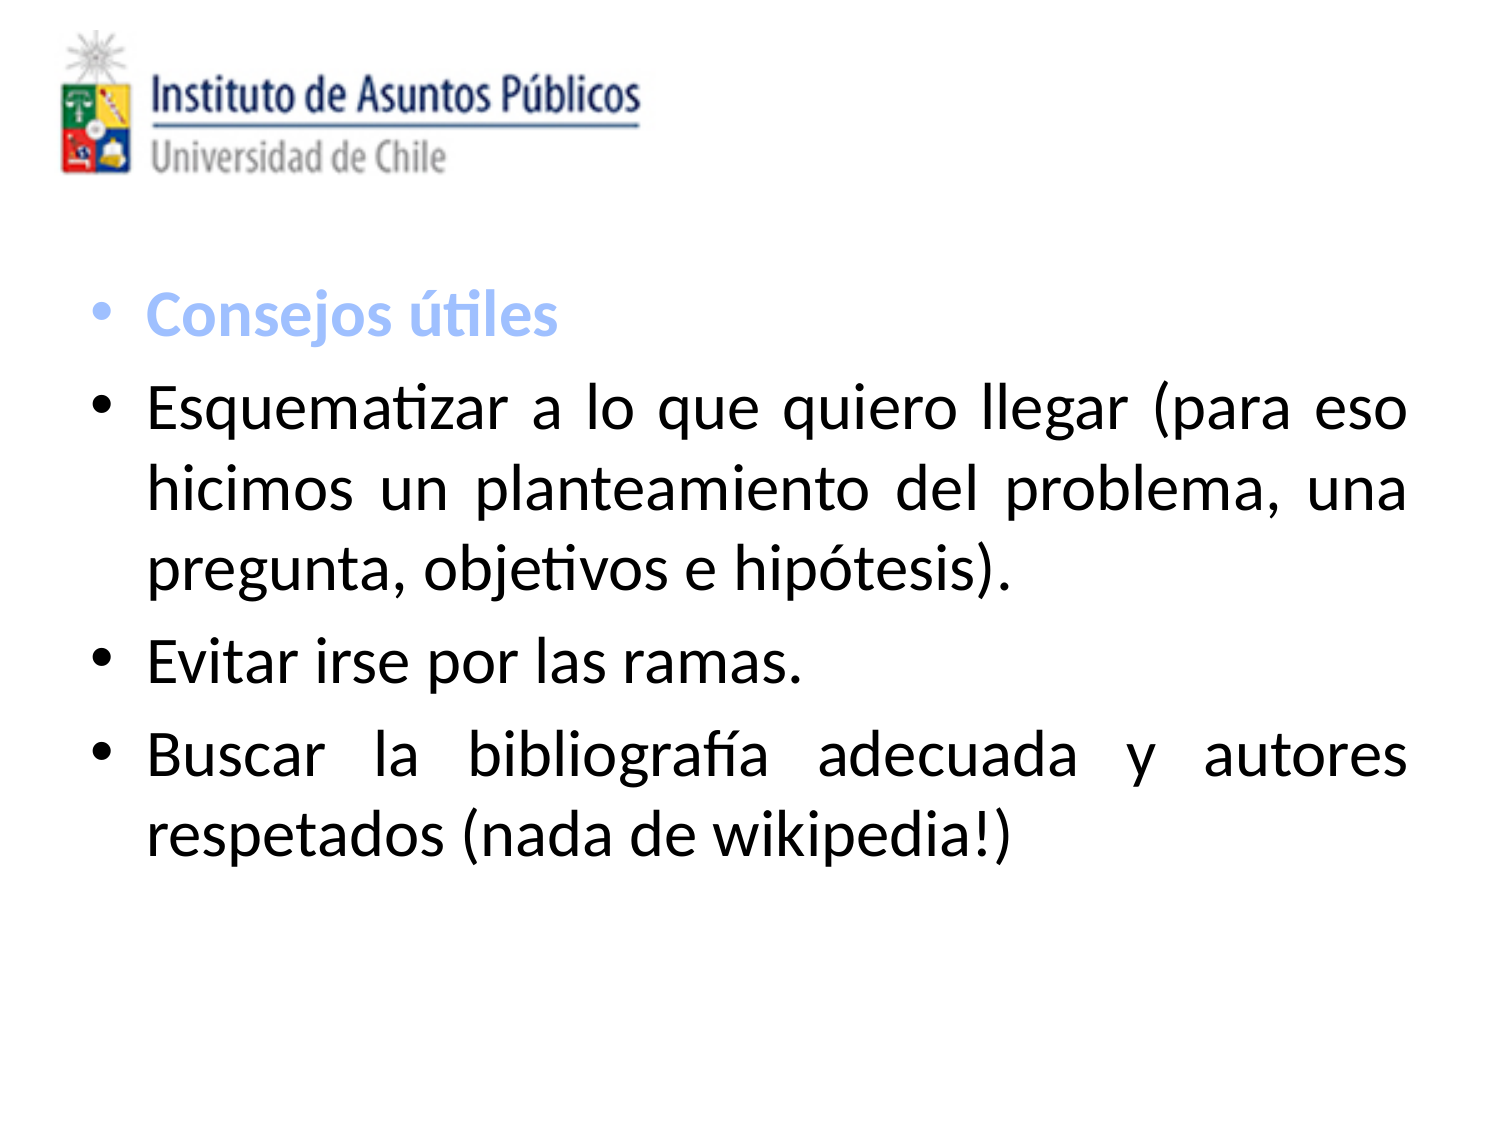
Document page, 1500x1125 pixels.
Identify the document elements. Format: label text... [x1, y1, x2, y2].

list Consejos útiles Esquematizar a lo que quiero llegar (para eso hicimos un planteamiento del problema, una pregunta, objetivos e hipótesis). Evitar irse por las ramas. Buscar la bibliografía adecuada y autores respetados (nada de wikipedia!) [75, 262, 1425, 1005]
picture [29, 30, 705, 209]
